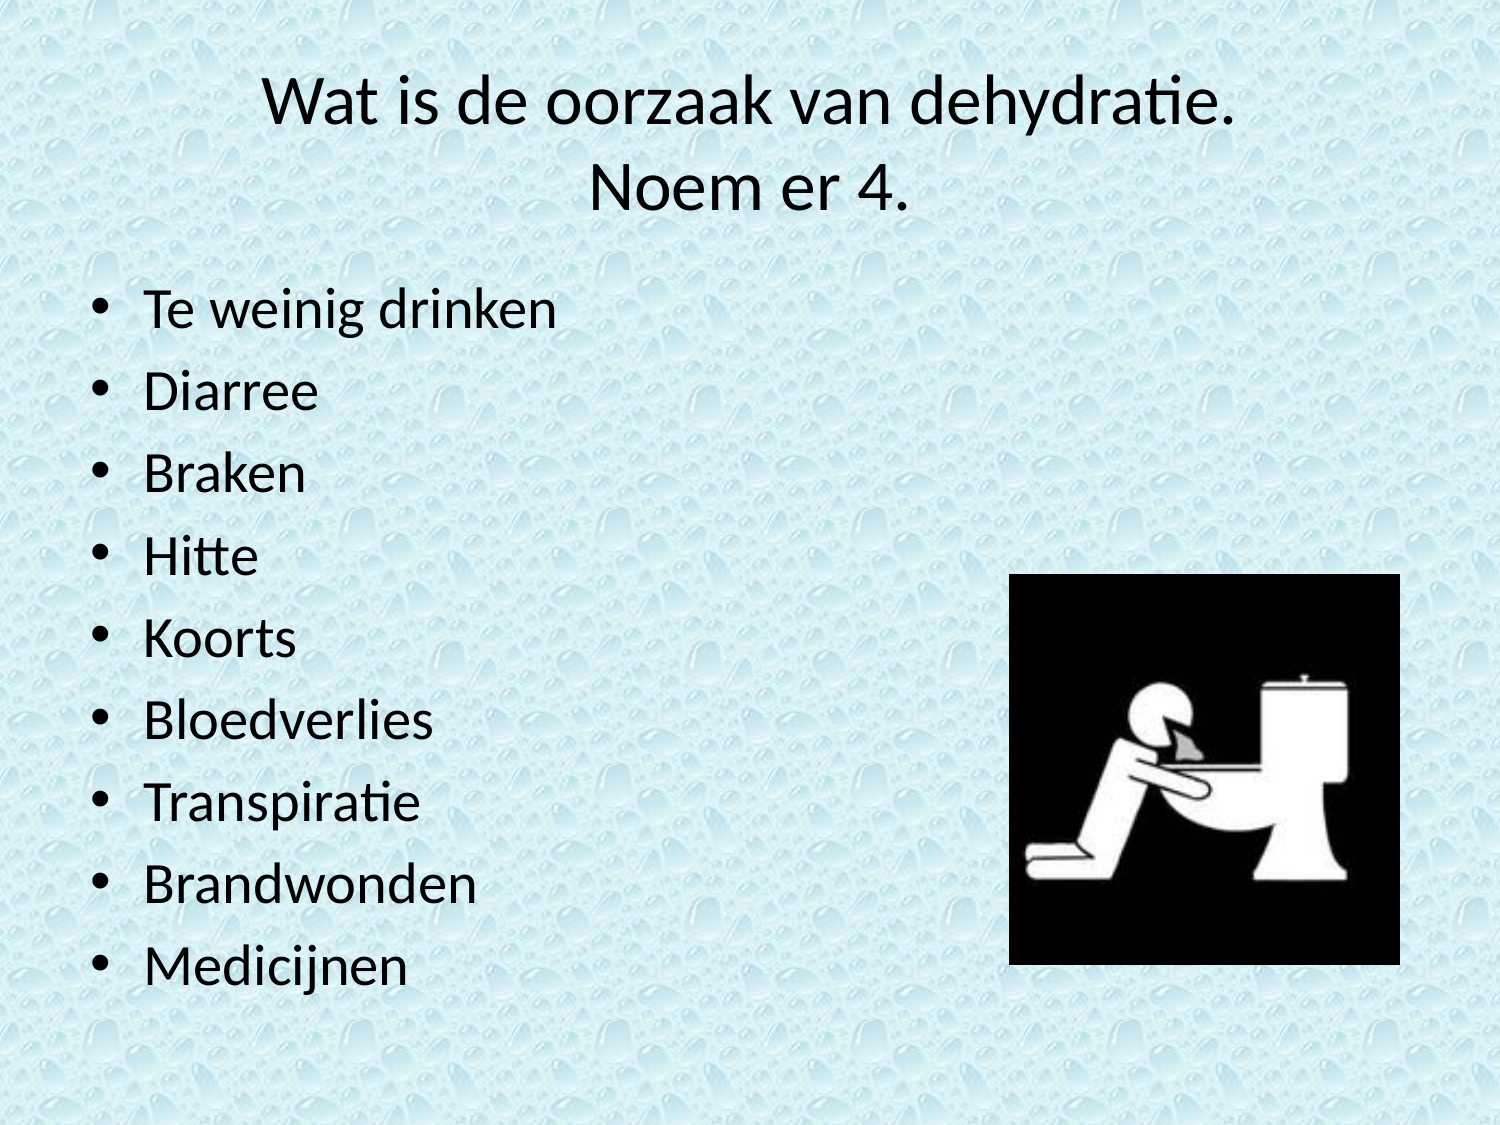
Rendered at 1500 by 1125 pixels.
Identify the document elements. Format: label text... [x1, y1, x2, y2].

list Te weinig drinken Diarree Braken Hitte Koorts Bloedverlies Transpiratie Brandwonden Medicijnen [75, 262, 1425, 1005]
title Wat is de oorzaak van dehydratie. Noem er 4. [75, 45, 1425, 233]
picture [1009, 574, 1400, 965]
